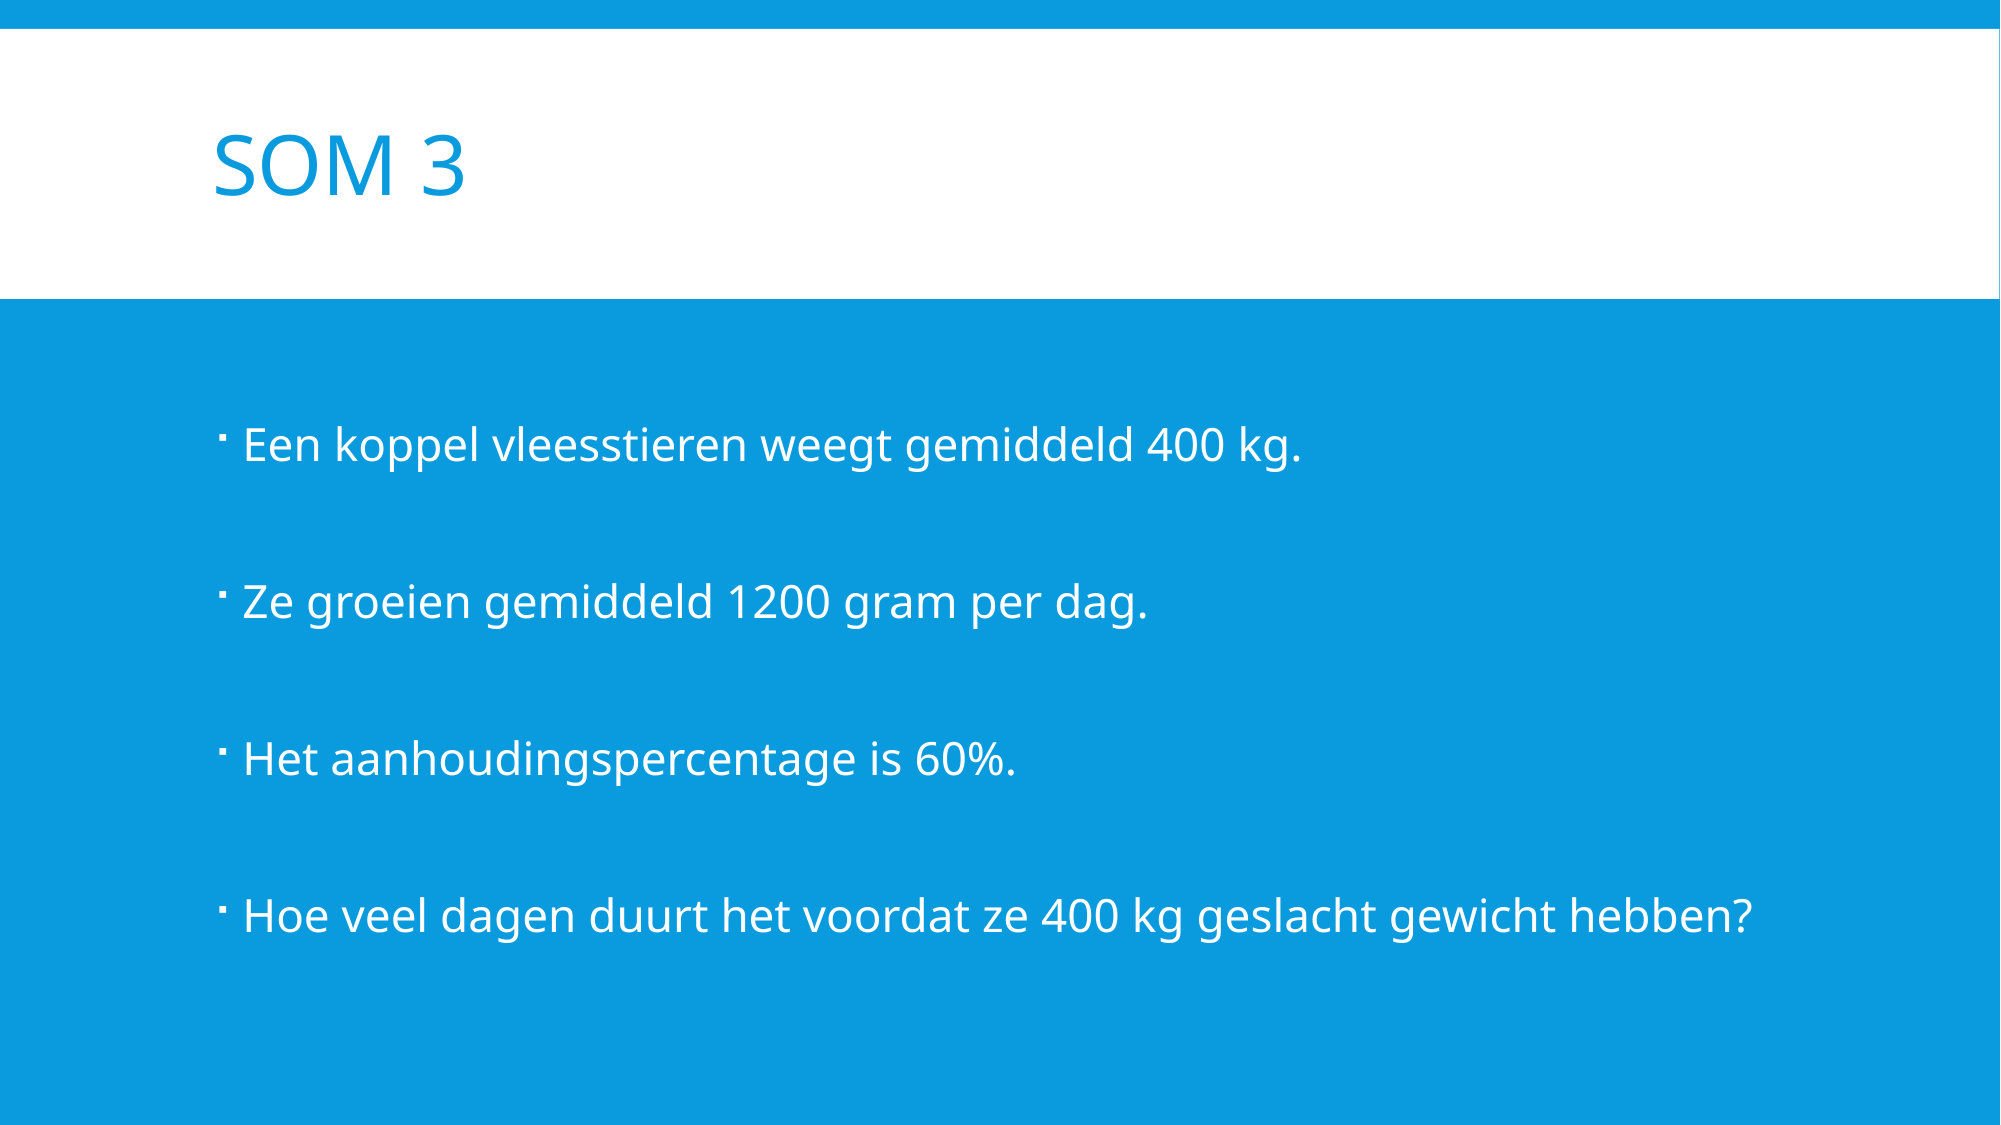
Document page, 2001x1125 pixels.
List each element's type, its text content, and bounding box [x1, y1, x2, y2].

title Som 3 [197, 46, 1803, 295]
list Een koppel vleesstieren weegt gemiddeld 400 kg. Ze groeien gemiddeld 1200 gram per dag. Het aanhoudingspercentage is 60%. Hoe veel dagen duurt het voordat ze 400 kg geslacht gewicht hebben? [197, 329, 1803, 1020]
